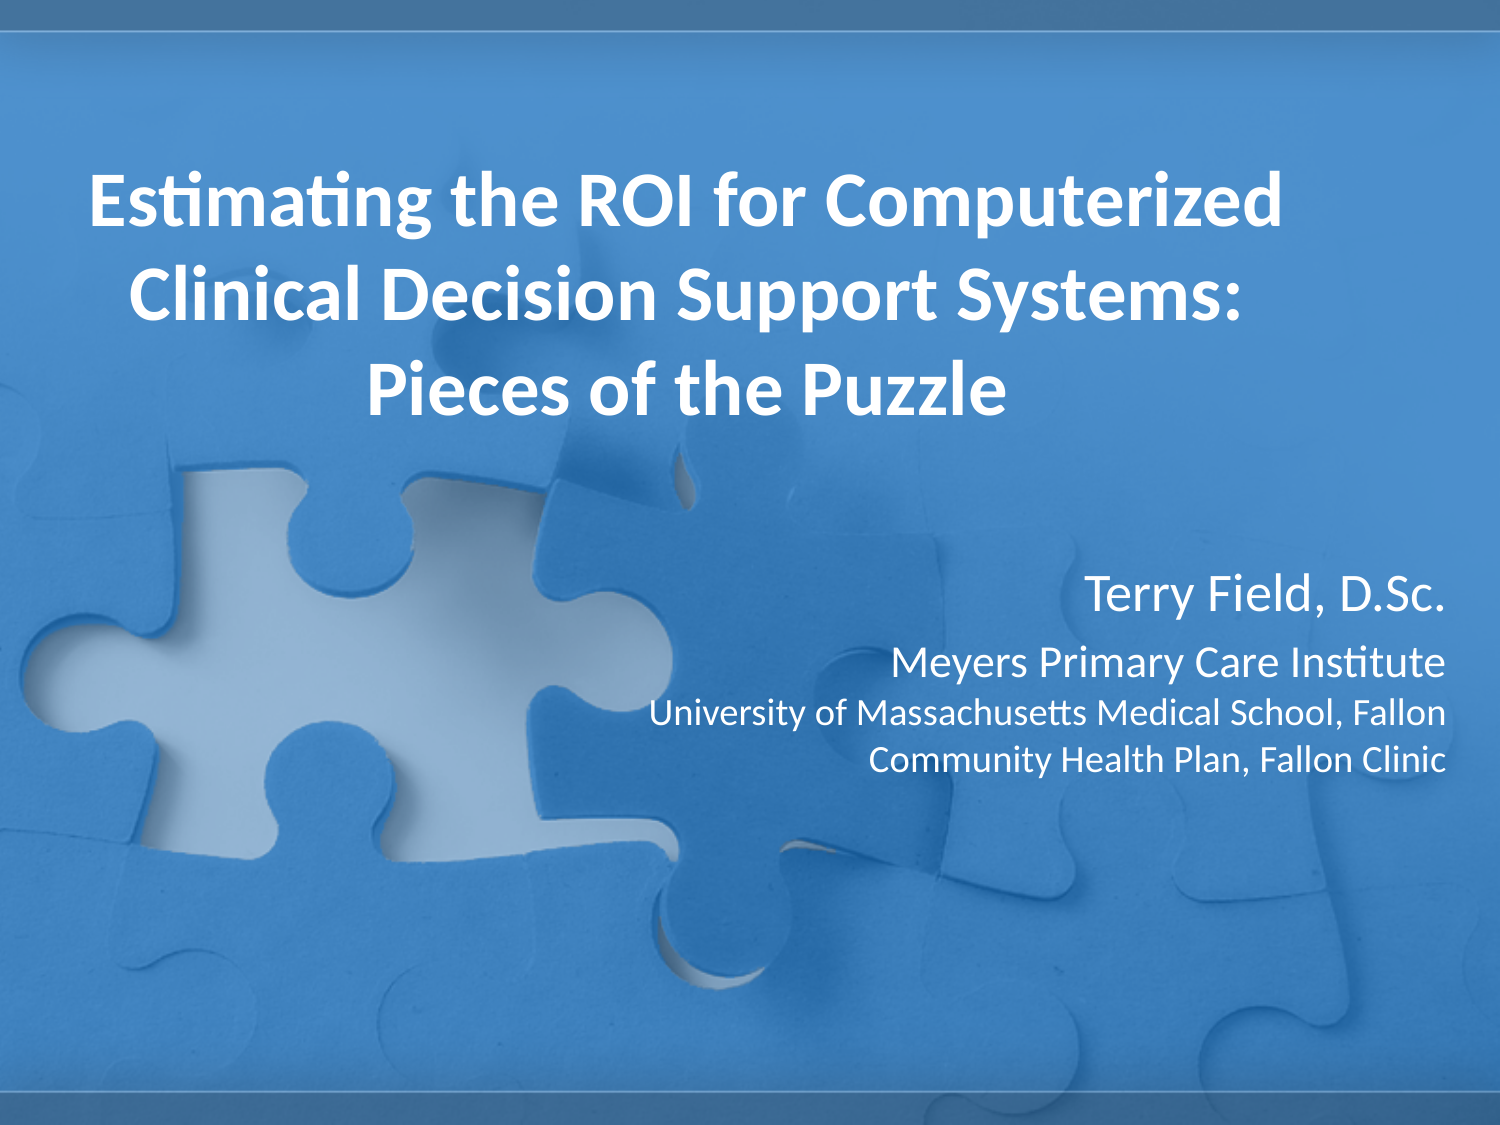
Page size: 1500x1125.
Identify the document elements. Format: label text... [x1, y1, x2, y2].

subtitle Terry Field, D.Sc. Meyers Primary Care Institute University of Massachusetts Medical School, Fallon Community Health Plan, Fallon Clinic [612, 549, 1463, 788]
title Estimating the ROI for Computerized Clinical Decision Support Systems: Pieces of the Puzzle [37, 137, 1338, 441]
picture [0, 0, 1500, 1125]
